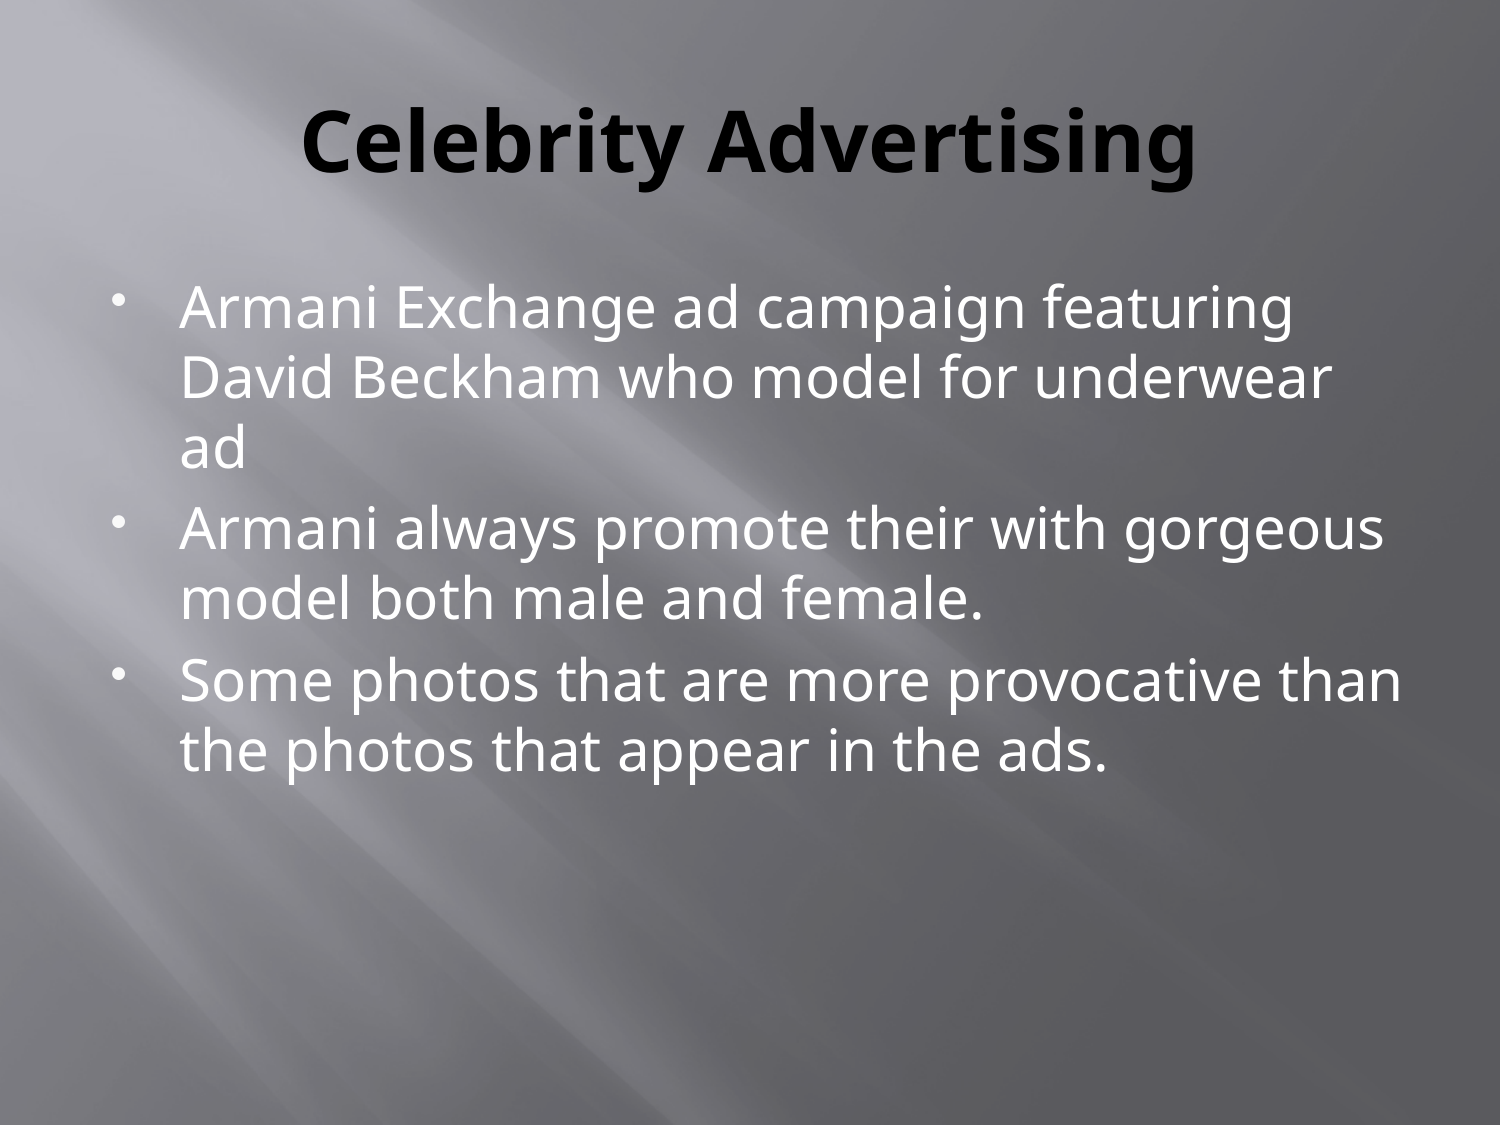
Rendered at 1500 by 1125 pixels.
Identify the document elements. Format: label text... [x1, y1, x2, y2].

title Celebrity Advertising [75, 45, 1425, 233]
list Armani Exchange ad campaign featuring David Beckham who model for underwear ad Armani always promote their with gorgeous model both male and female. Some photos that are more provocative than the photos that appear in the ads. [75, 262, 1425, 1035]
